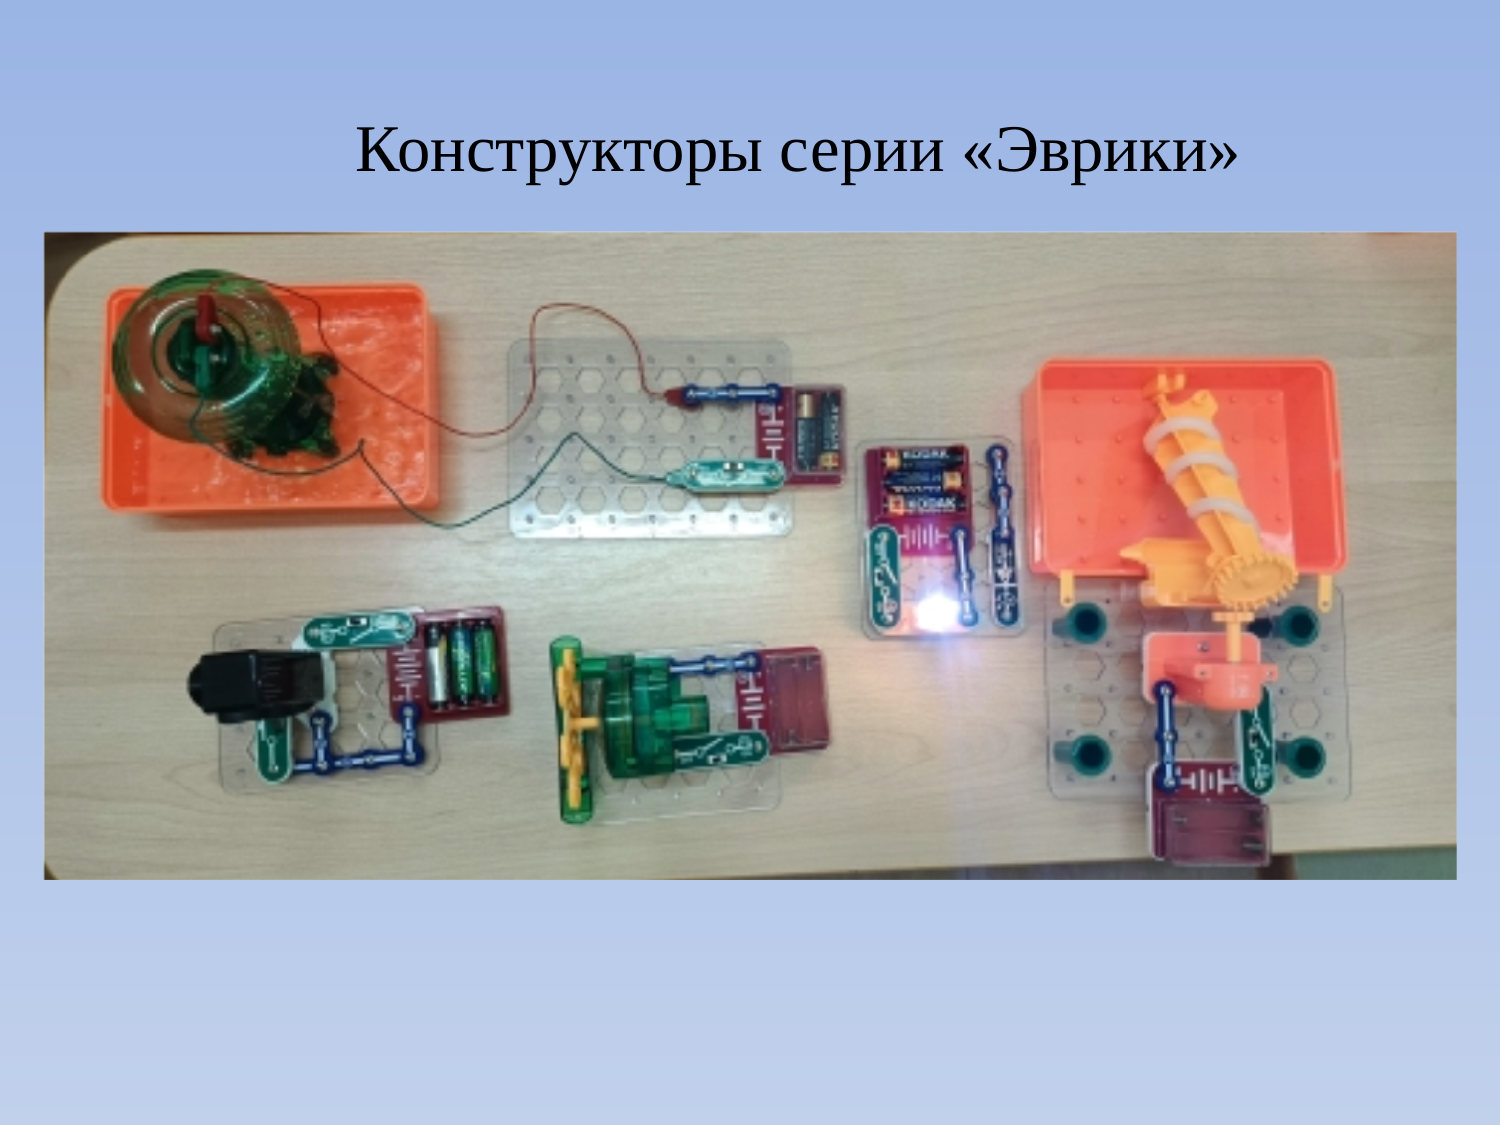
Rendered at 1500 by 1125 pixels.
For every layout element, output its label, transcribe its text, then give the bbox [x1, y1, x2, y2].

text_box Конструкторы серии «Эврики» [340, 97, 420, 192]
picture [45, 0, 1456, 1125]
text_box Конструкторы серии «Эврики» [1079, 97, 1274, 192]
